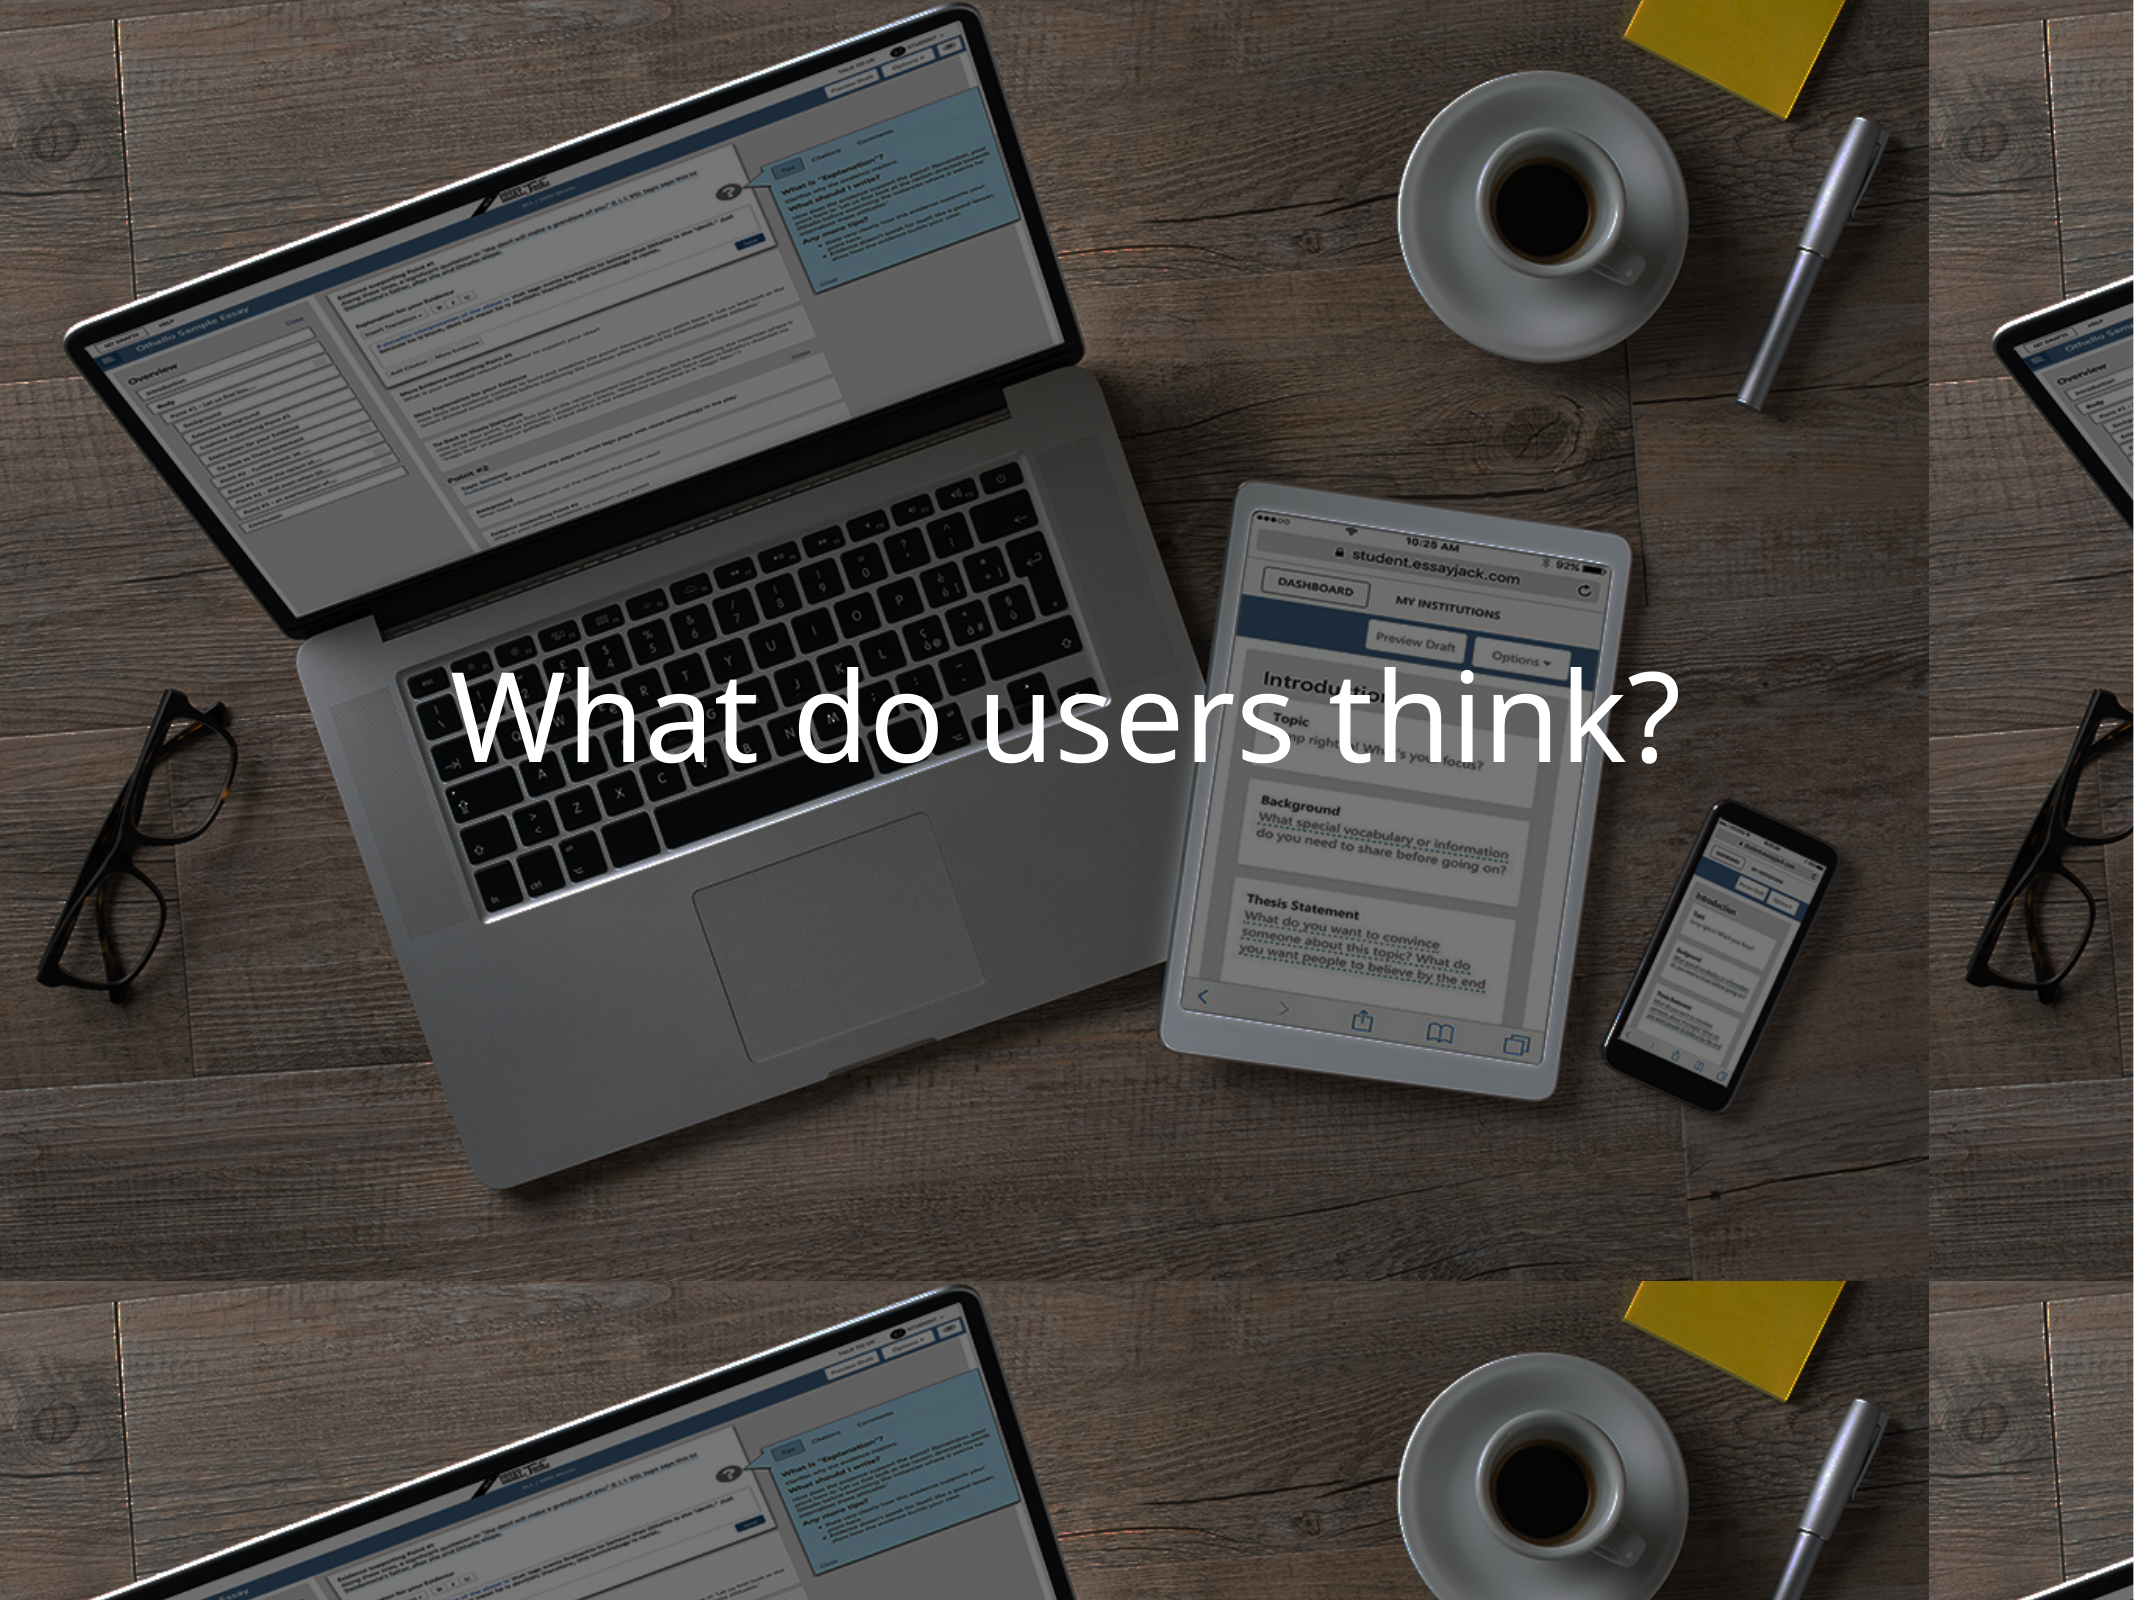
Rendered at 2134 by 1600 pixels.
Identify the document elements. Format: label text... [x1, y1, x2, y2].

text_box What do users think? [5, 633, 2128, 792]
picture [0, 0, 2134, 1600]
